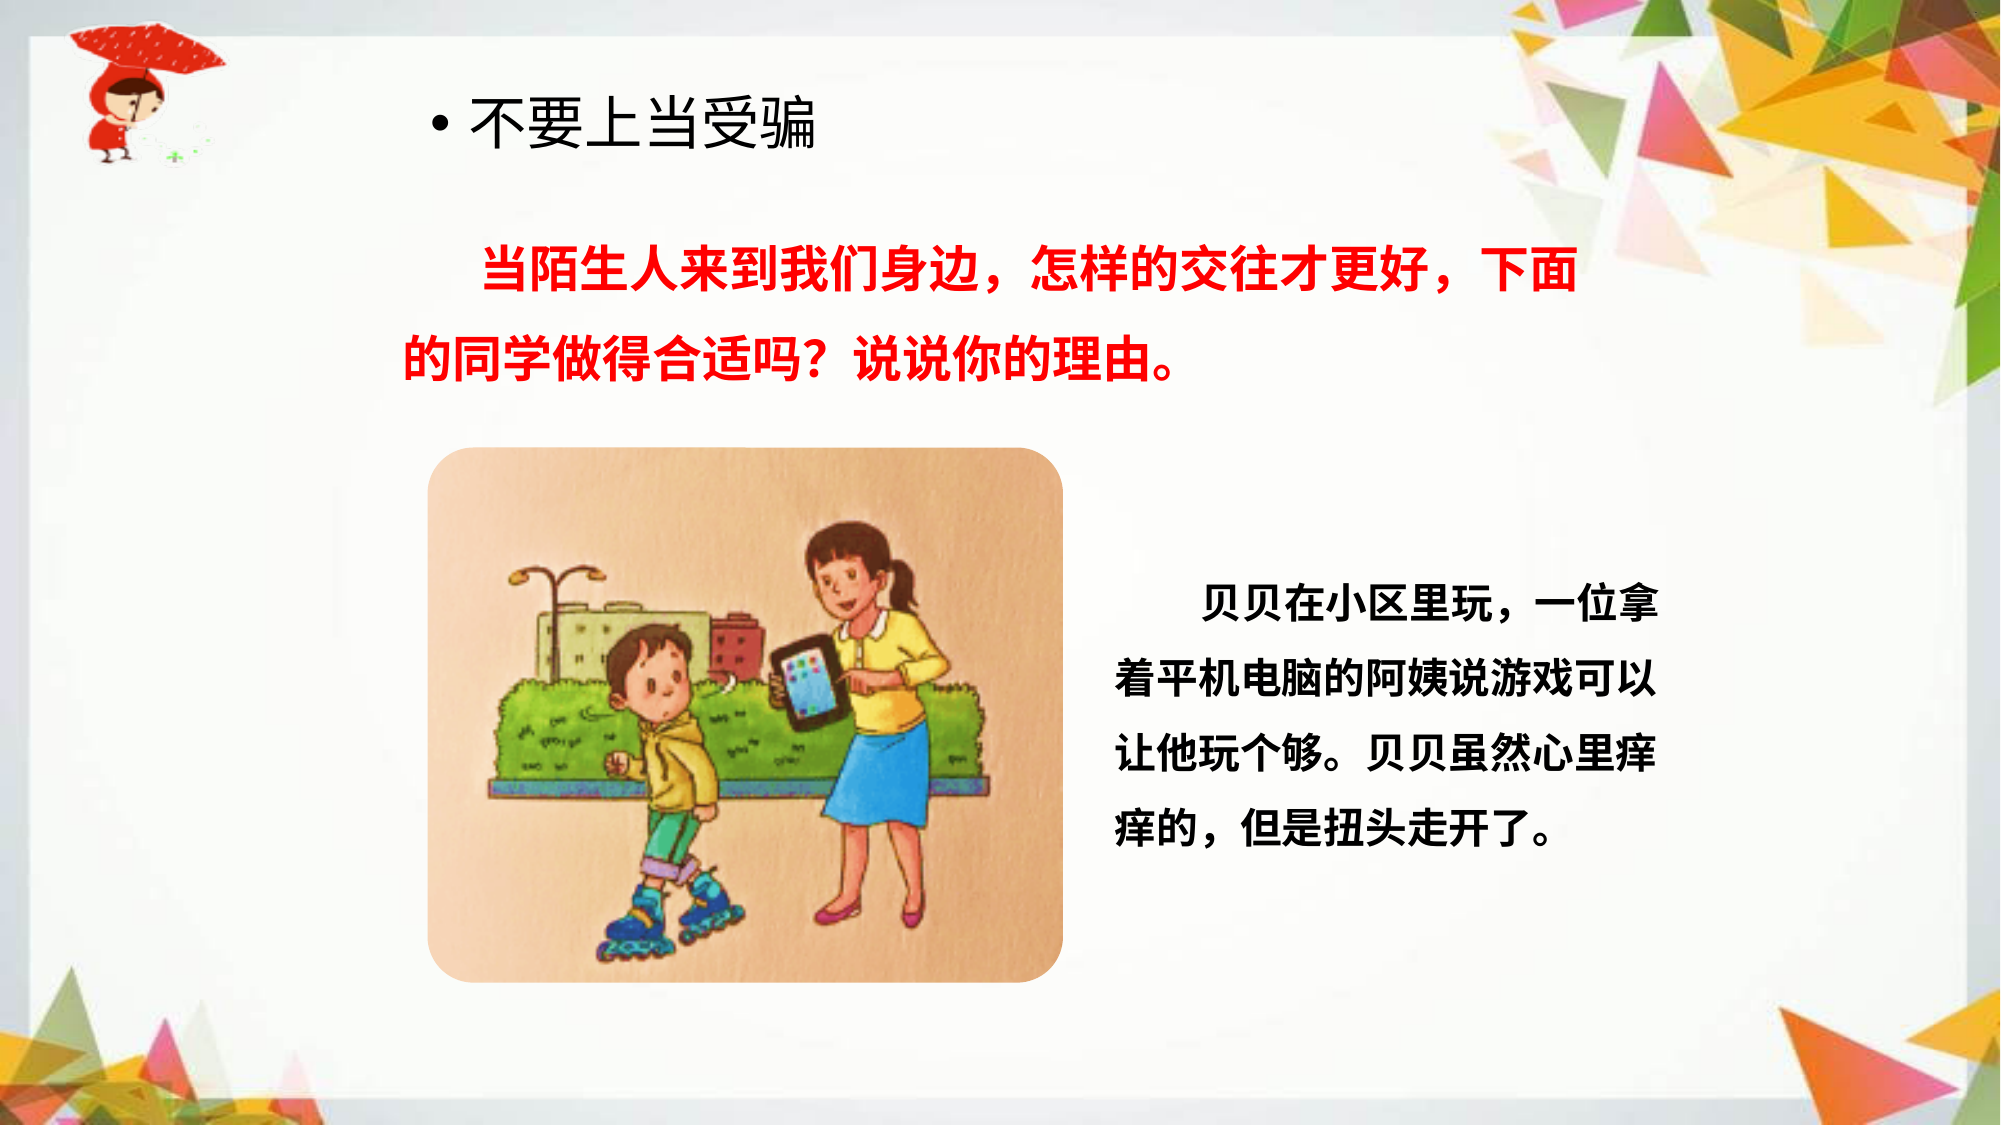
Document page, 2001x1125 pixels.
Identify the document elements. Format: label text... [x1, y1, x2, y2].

text_box 当陌生人来到我们身边，怎样的交往才更好，下面的同学做得合适吗？说说你的理由。 [387, 199, 1635, 395]
picture [0, 0, 2001, 1125]
text_box 贝贝在小区里玩，一位拿着平机电脑的阿姨说游戏可以让他玩个够。贝贝虽然心里痒痒的，但是扭头走开了。 [1099, 544, 1710, 859]
text_box 不要上当受骗 [416, 86, 1710, 161]
